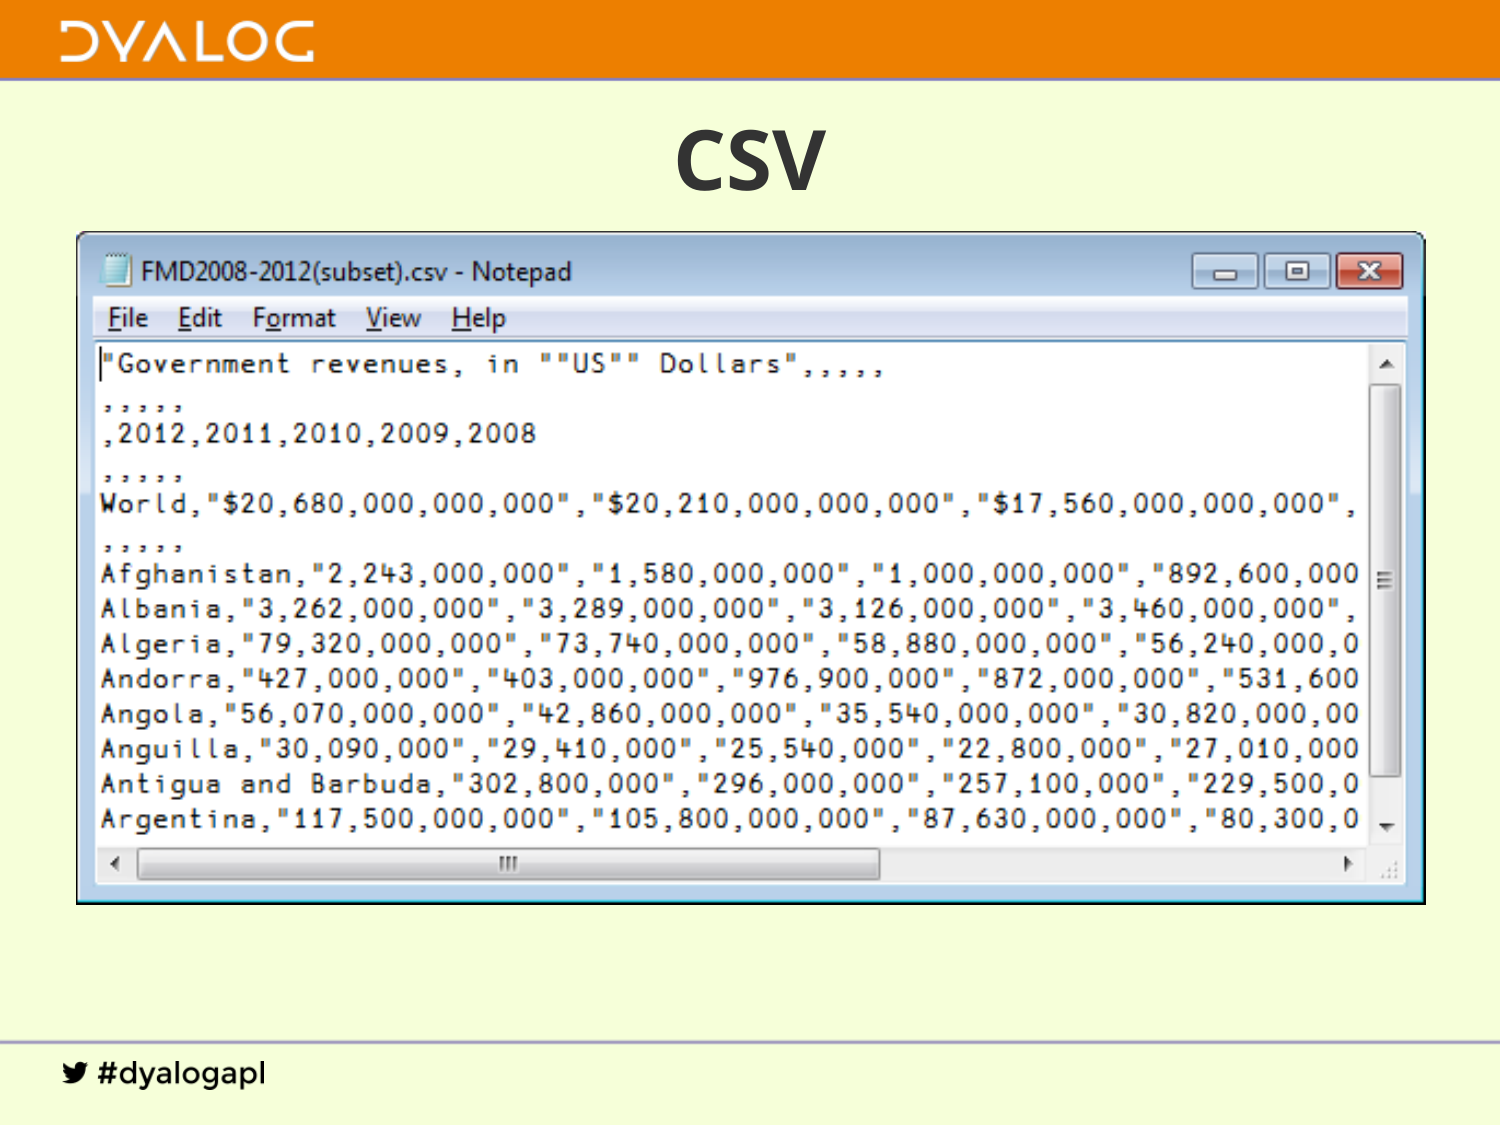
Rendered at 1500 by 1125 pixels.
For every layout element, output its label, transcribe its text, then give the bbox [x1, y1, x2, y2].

title CSV [112, 99, 1388, 230]
picture [0, 0, 1500, 1125]
